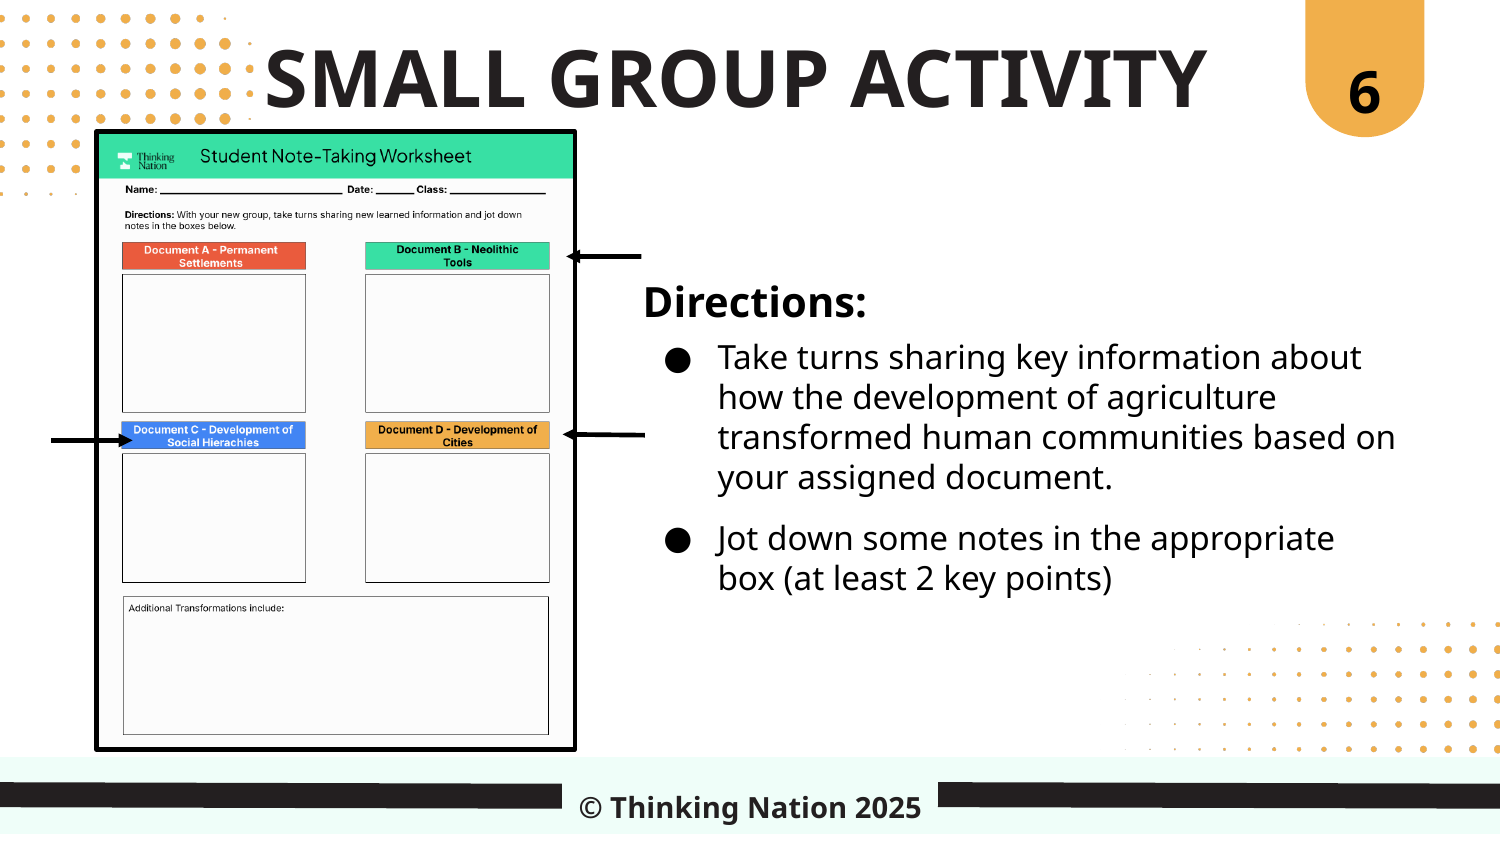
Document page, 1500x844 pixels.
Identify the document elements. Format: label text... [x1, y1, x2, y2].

text_box [1100, 622, 1500, 755]
text_box [0, 0, 254, 196]
text_box Directions: Take turns sharing key information about how the development of agriculture transformed human communities based on your assigned document. Jot down some notes in the appropriate box (at least 2 key points) [634, 268, 1406, 605]
picture [98, 133, 573, 748]
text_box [0, 756, 1500, 835]
text_box SMALL GROUP ACTIVITY [132, 27, 1295, 123]
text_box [1300, 0, 1430, 138]
